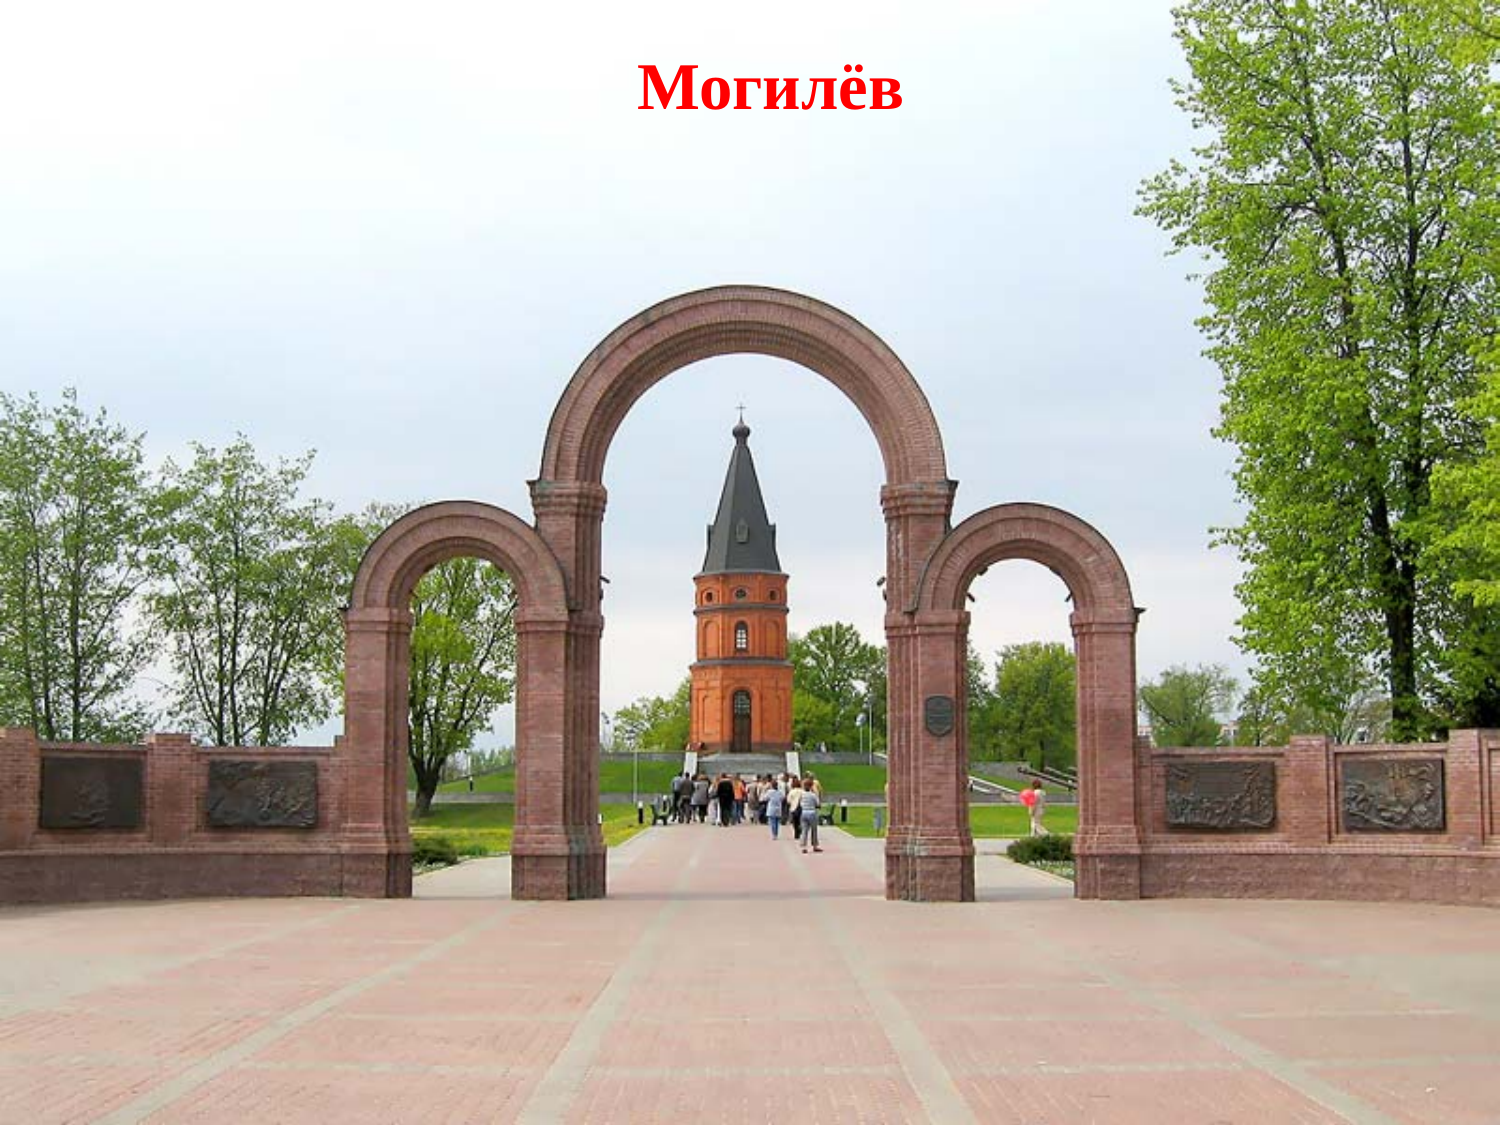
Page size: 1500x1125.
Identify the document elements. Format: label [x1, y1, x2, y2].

list [0, 0, 1500, 1125]
